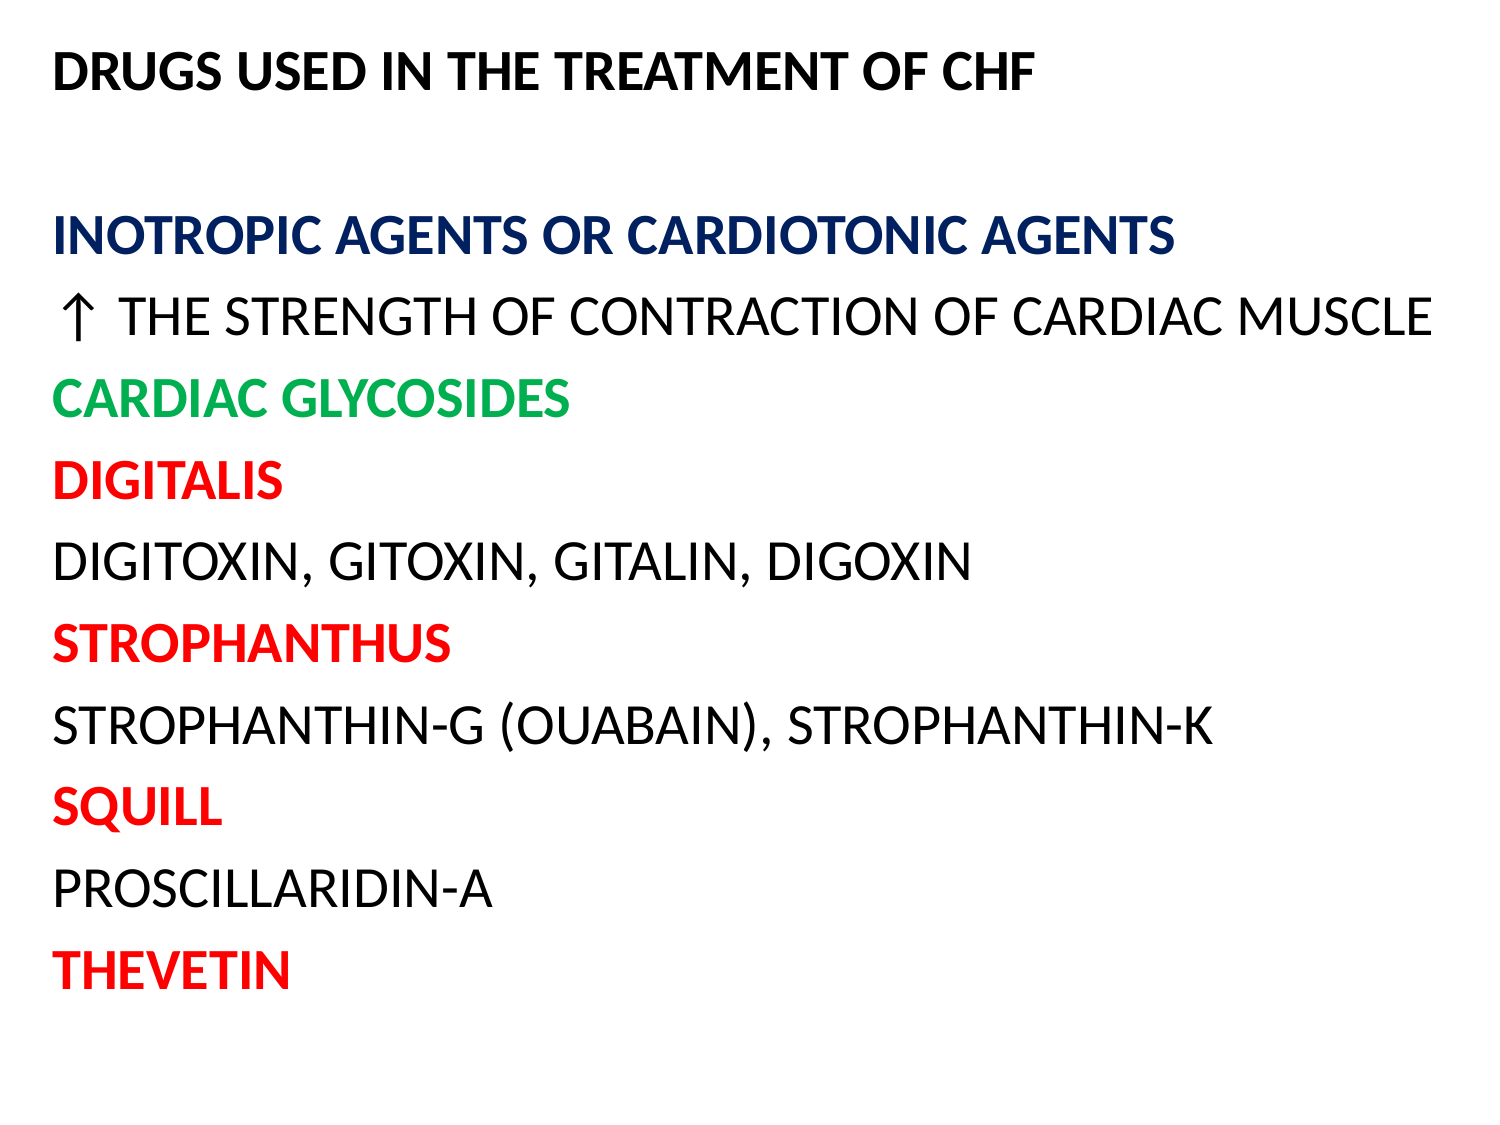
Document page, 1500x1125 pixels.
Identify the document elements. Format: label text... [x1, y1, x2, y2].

list DRUGS USED IN THE TREATMENT OF CHF INOTROPIC AGENTS OR CARDIOTONIC AGENTS ↑ THE STRENGTH OF CONTRACTION OF CARDIAC MUSCLE CARDIAC GLYCOSIDES DIGITALIS DIGITOXIN, GITOXIN, GITALIN, DIGOXIN STROPHANTHUS STROPHANTHIN-G (OUABAIN), STROPHANTHIN-K SQUILL PROSCILLARIDIN-A THEVETIN [37, 24, 1475, 1063]
